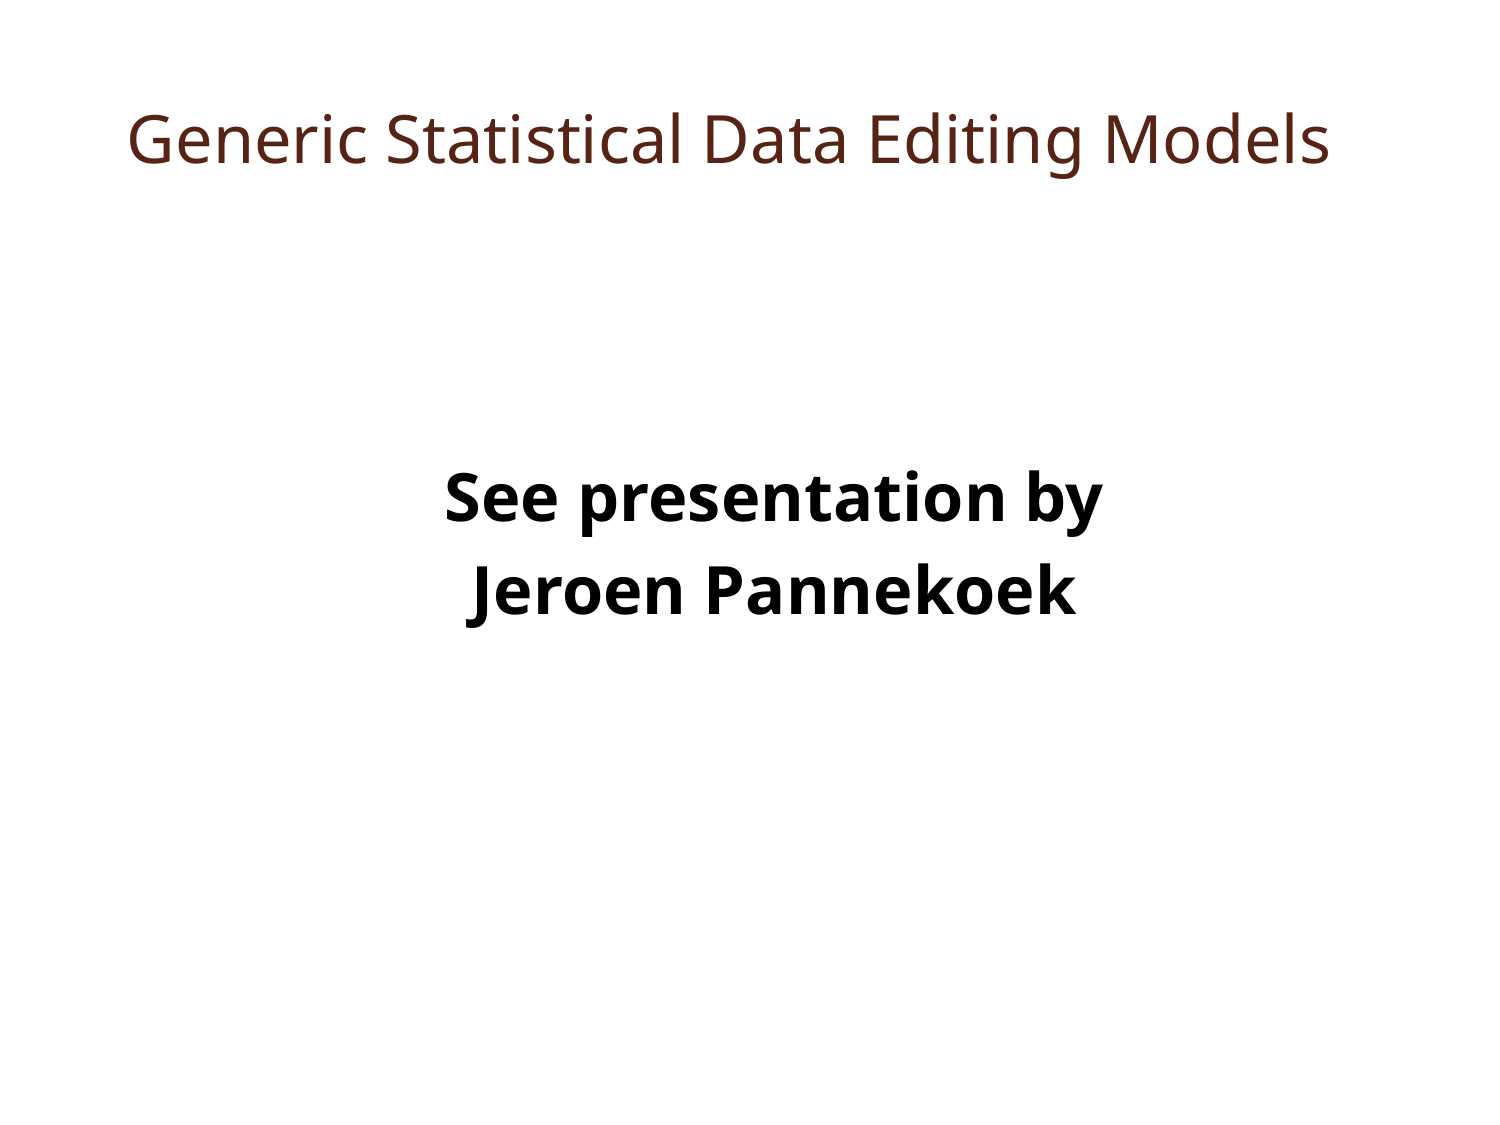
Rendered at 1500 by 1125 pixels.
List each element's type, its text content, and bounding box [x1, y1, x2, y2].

list See presentation by Jeroen Pannekoek [171, 262, 1365, 1059]
title Generic Statistical Data Editing Models [112, 42, 1383, 231]
